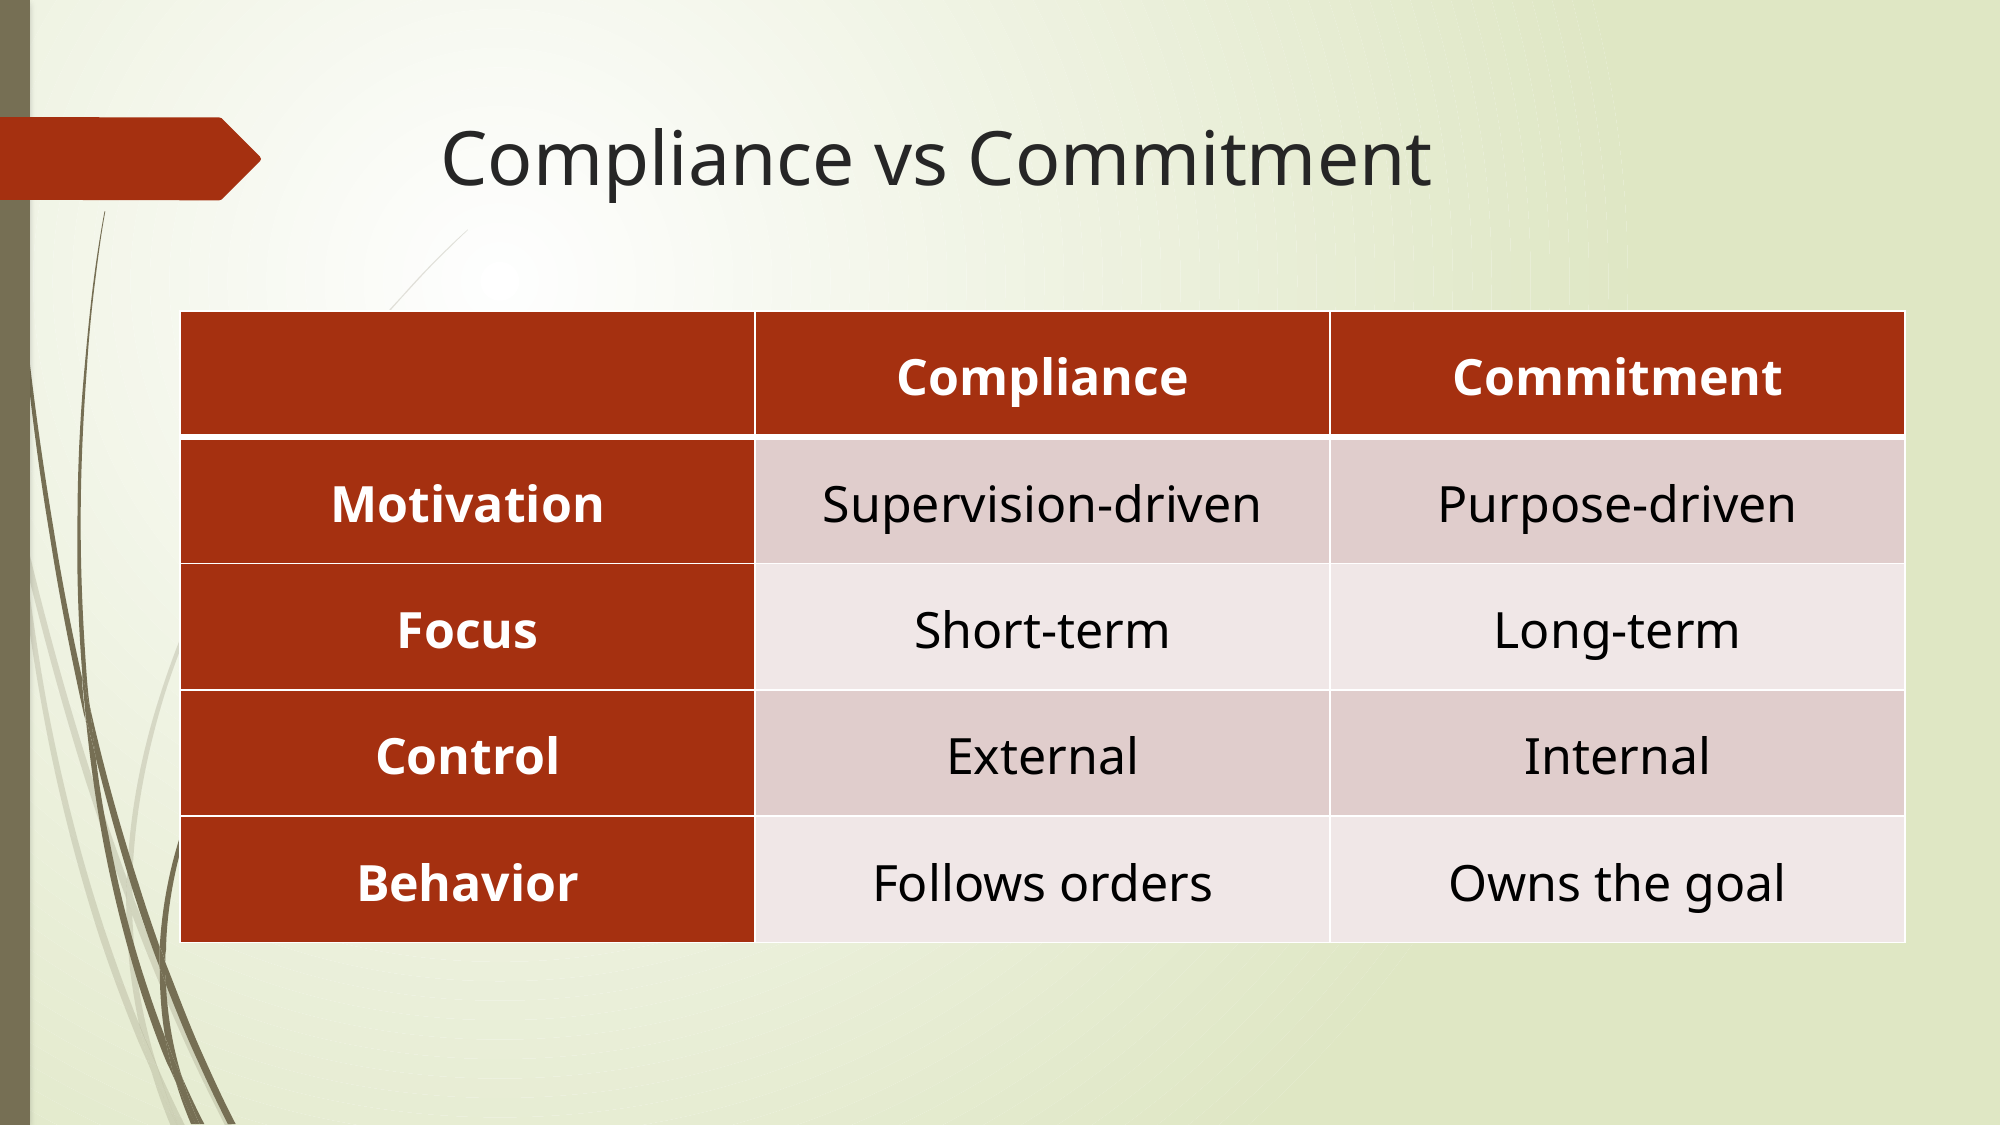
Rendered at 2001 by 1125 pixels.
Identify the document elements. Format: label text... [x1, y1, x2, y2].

table_cell Motivation [181, 440, 754, 563]
table_cell Supervision-driven [756, 440, 1329, 563]
title Compliance vs Commitment [425, 102, 1888, 310]
table_cell Short-term [756, 564, 1329, 689]
table_cell Follows orders [756, 817, 1329, 942]
table_cell Focus [181, 564, 754, 689]
table_cell External [756, 691, 1329, 815]
table_header Compliance [756, 312, 1329, 434]
table_cell Control [181, 691, 754, 815]
table_cell Long-term [1331, 564, 1904, 689]
table_cell Internal [1331, 691, 1904, 815]
table_cell Owns the goal [1331, 817, 1904, 942]
table_header Commitment [1331, 312, 1904, 434]
table_header [181, 312, 754, 434]
table_cell Behavior [181, 817, 754, 942]
table_cell Purpose-driven [1331, 440, 1904, 563]
